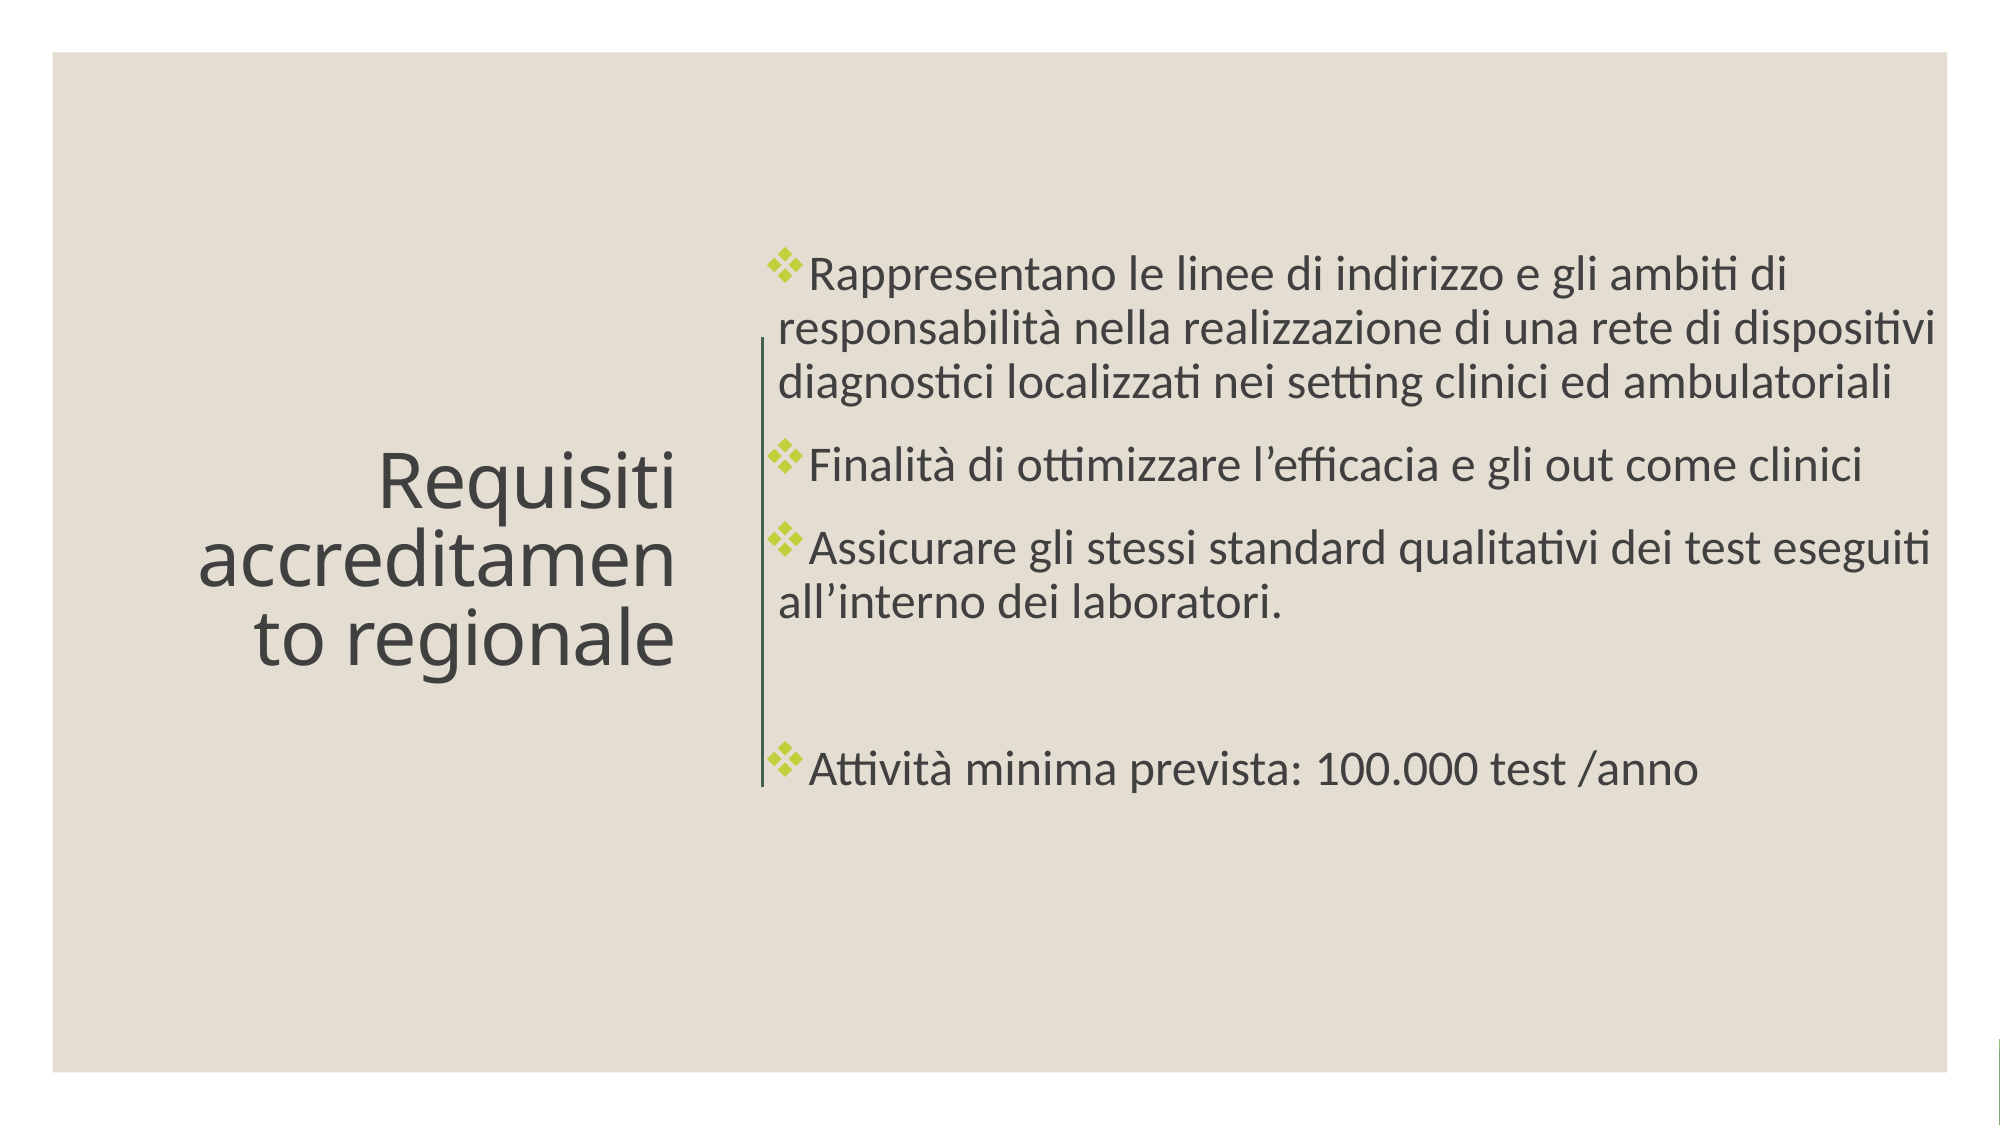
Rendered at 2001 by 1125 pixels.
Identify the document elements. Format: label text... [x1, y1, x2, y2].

list Rappresentano le linee di indirizzo e gli ambiti di responsabilità nella realizzazione di una rete di dispositivi diagnostici localizzati nei setting clinici ed ambulatoriali Finalità di ottimizzare l’efficacia e gli out come clinici Assicurare gli stessi standard qualitativi dei test eseguiti all’interno dei laboratori. Attività minima prevista: 100.000 test /anno [762, 158, 1948, 969]
title Requisiti accreditamento regionale [158, 158, 693, 969]
text_box [0, 0, 2000, 1125]
text_box [51, 51, 1948, 1074]
